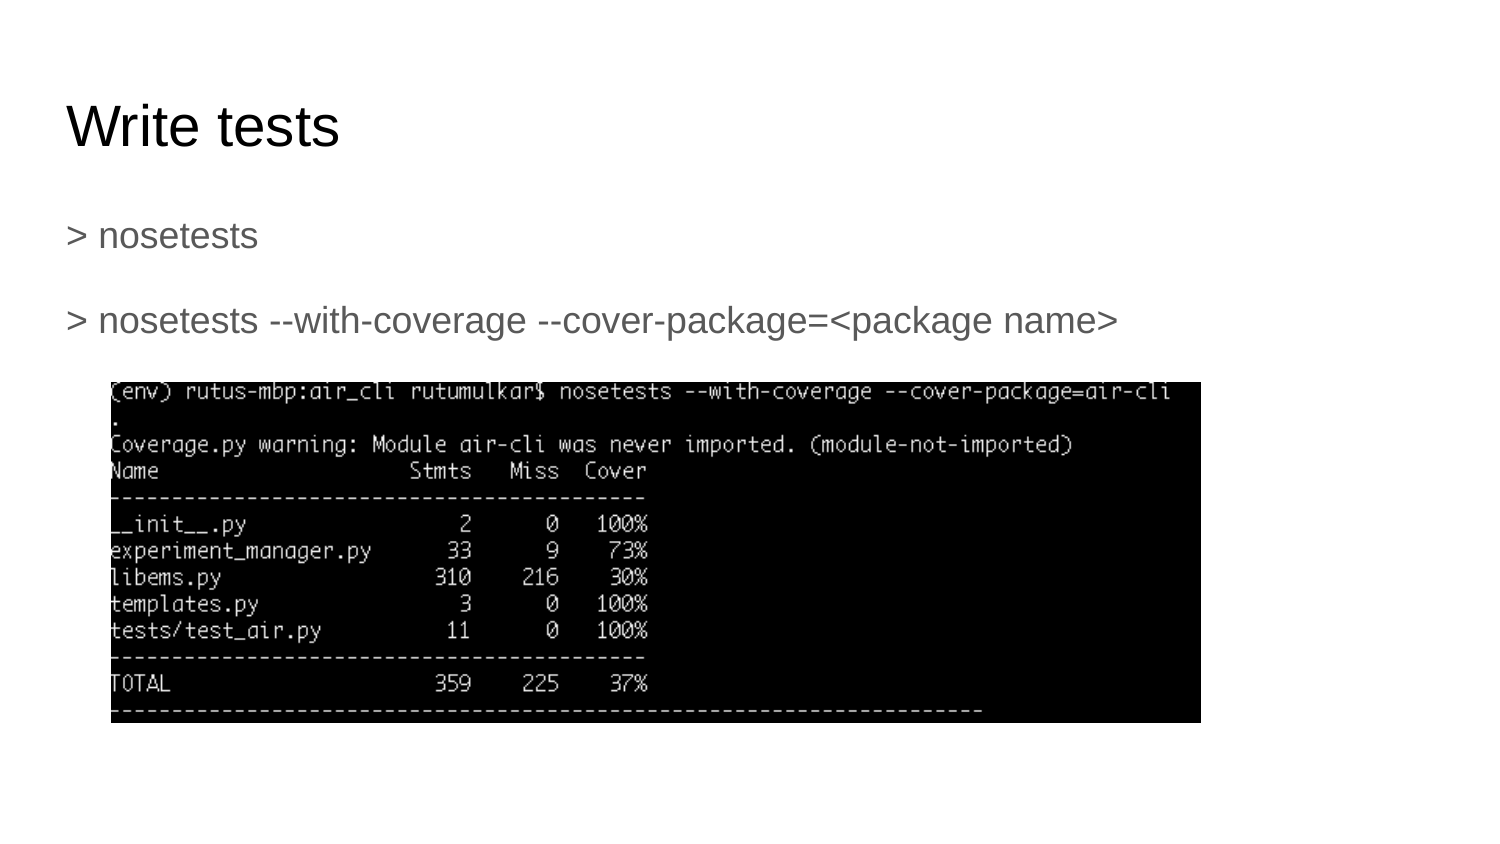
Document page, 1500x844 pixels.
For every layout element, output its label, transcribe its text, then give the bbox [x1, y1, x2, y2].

title Write tests [51, 72, 1449, 167]
picture [110, 381, 1201, 724]
list > nosetests > nosetests --with-coverage --cover-package=<package name> [51, 189, 1449, 750]
